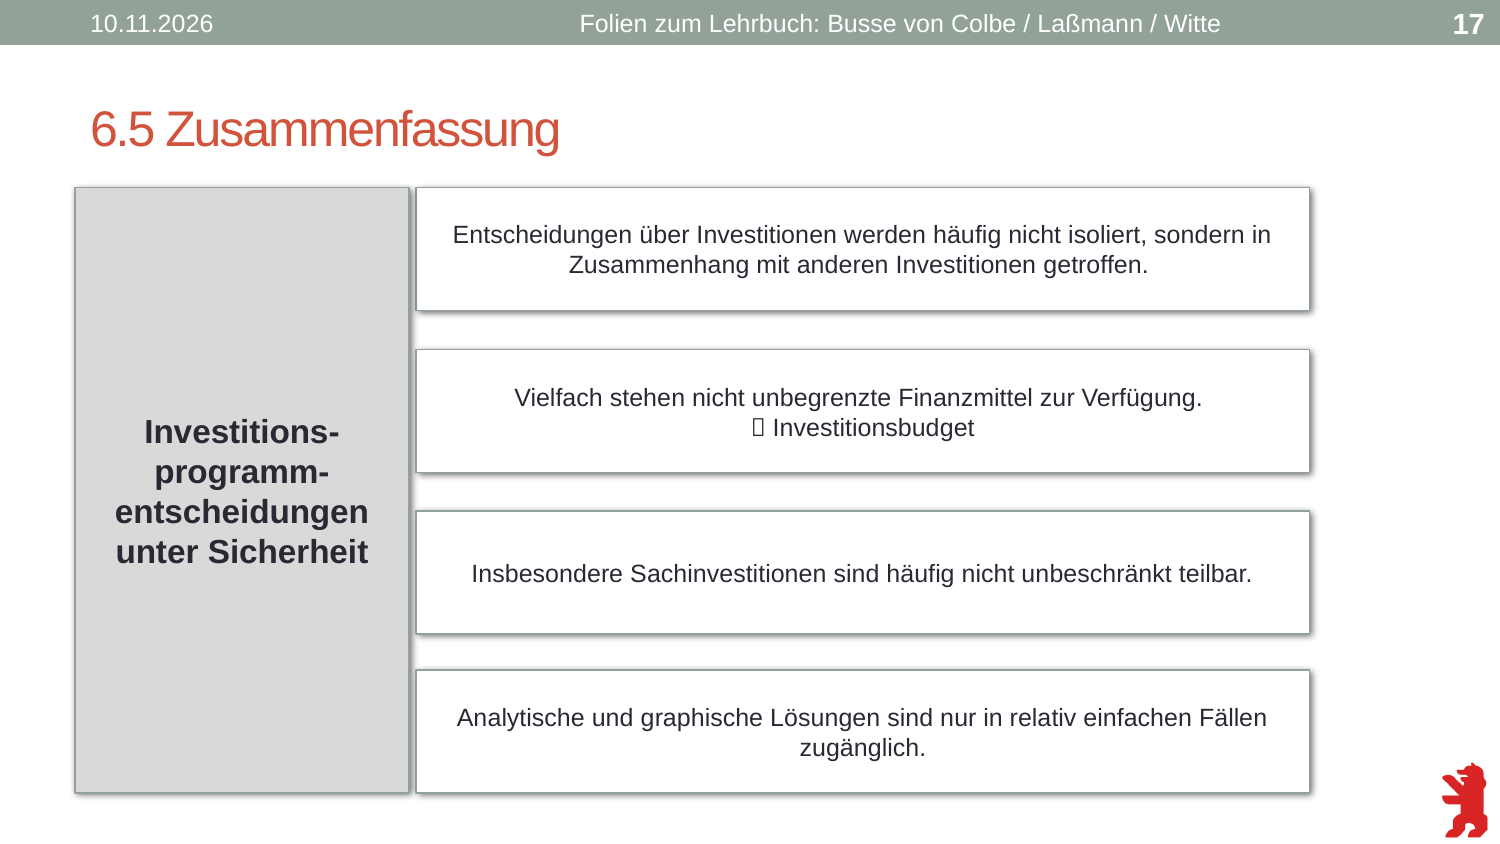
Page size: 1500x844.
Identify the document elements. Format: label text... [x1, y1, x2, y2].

text_box Analytische und graphische Lösungen sind nur in relativ einfachen Fällen zugänglich. [415, 669, 1310, 794]
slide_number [75, 2, 550, 43]
footer Folien zum Lehrbuch: Busse von Colbe / Laßmann / Witte [562, 2, 1238, 43]
picture [1434, 760, 1500, 844]
text_box Entscheidungen über Investitionen werden häufig nicht isoliert, sondern in Zusammenhang mit anderen Investitionen getroffen. [416, 187, 1310, 311]
text_box Investitions-programm-entscheidungen unter Sicherheit [74, 187, 410, 794]
text_box Vielfach stehen nicht unbegrenzte Finanzmittel zur Verfügung.  Investitionsbudget [415, 349, 1310, 473]
slide_number 17 [1325, 2, 1500, 43]
title 6.5 Zusammenfassung [75, 65, 1425, 188]
text_box Insbesondere Sachinvestitionen sind häufig nicht unbeschränkt teilbar. [415, 510, 1310, 635]
